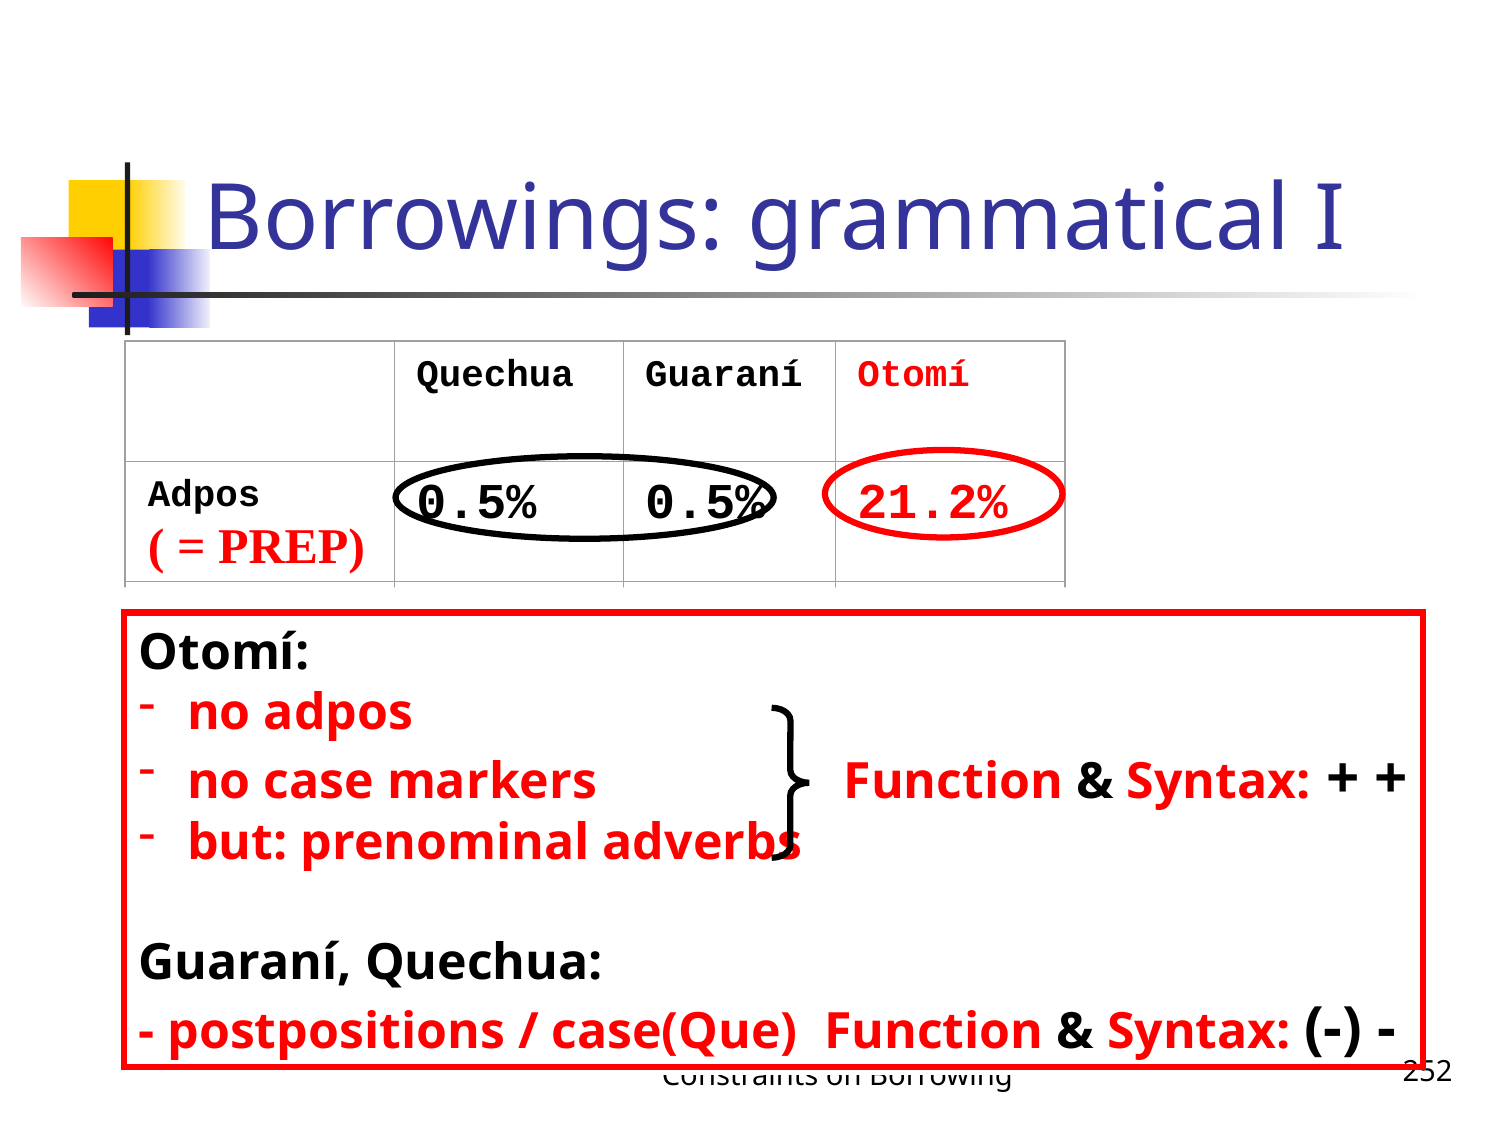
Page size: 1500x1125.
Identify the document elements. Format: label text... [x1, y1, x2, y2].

text_box Otomí: no adpos no case markers Function & Syntax: + + but: prenominal adverbs Guaraní, Quechua: - postpositions / case(Que) Function & Syntax: (-) - [1068, 612, 1423, 1068]
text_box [124, 340, 1066, 1063]
text_box [74, 587, 1138, 1075]
title Borrowings: grammatical I [188, 224, 1468, 276]
text_box [0, 14, 1500, 224]
text_box [0, 945, 1500, 1111]
